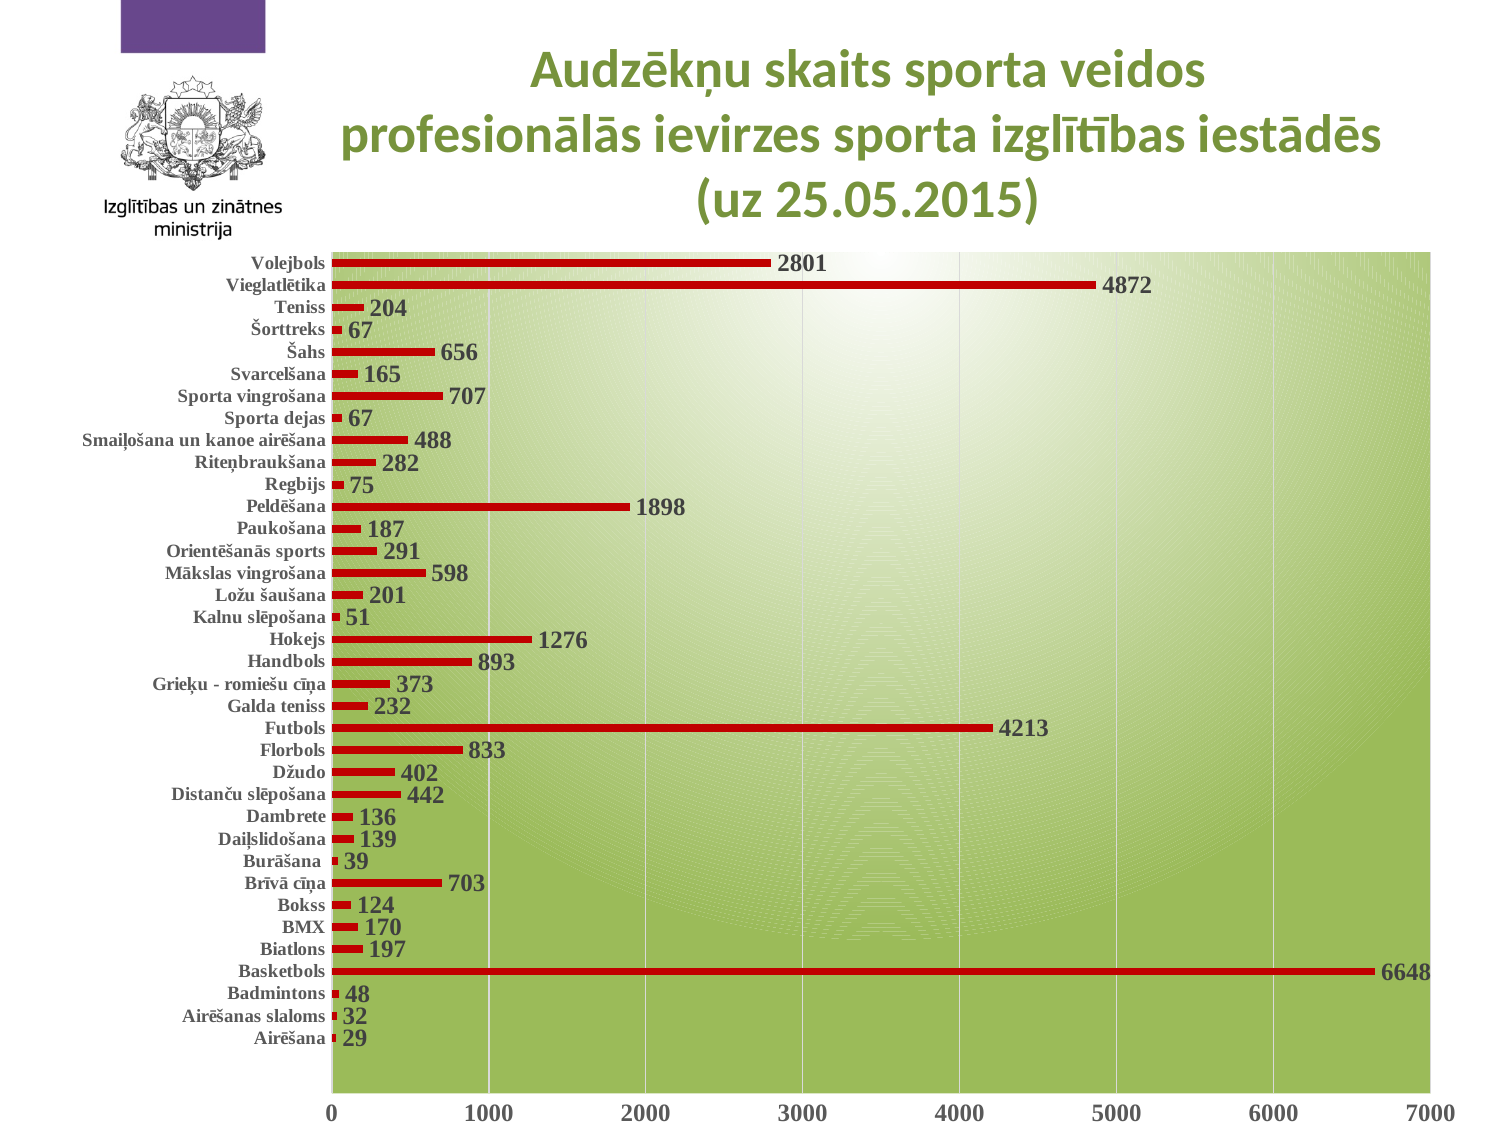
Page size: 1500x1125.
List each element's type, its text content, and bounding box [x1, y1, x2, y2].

chart [0, 125, 1500, 1125]
text_box Audzēkņu skaits sporta veidos profesionālās ievirzes sporta izglītības iestādēs (uz 25.05.2015) [341, 37, 1500, 124]
picture [48, 0, 338, 125]
